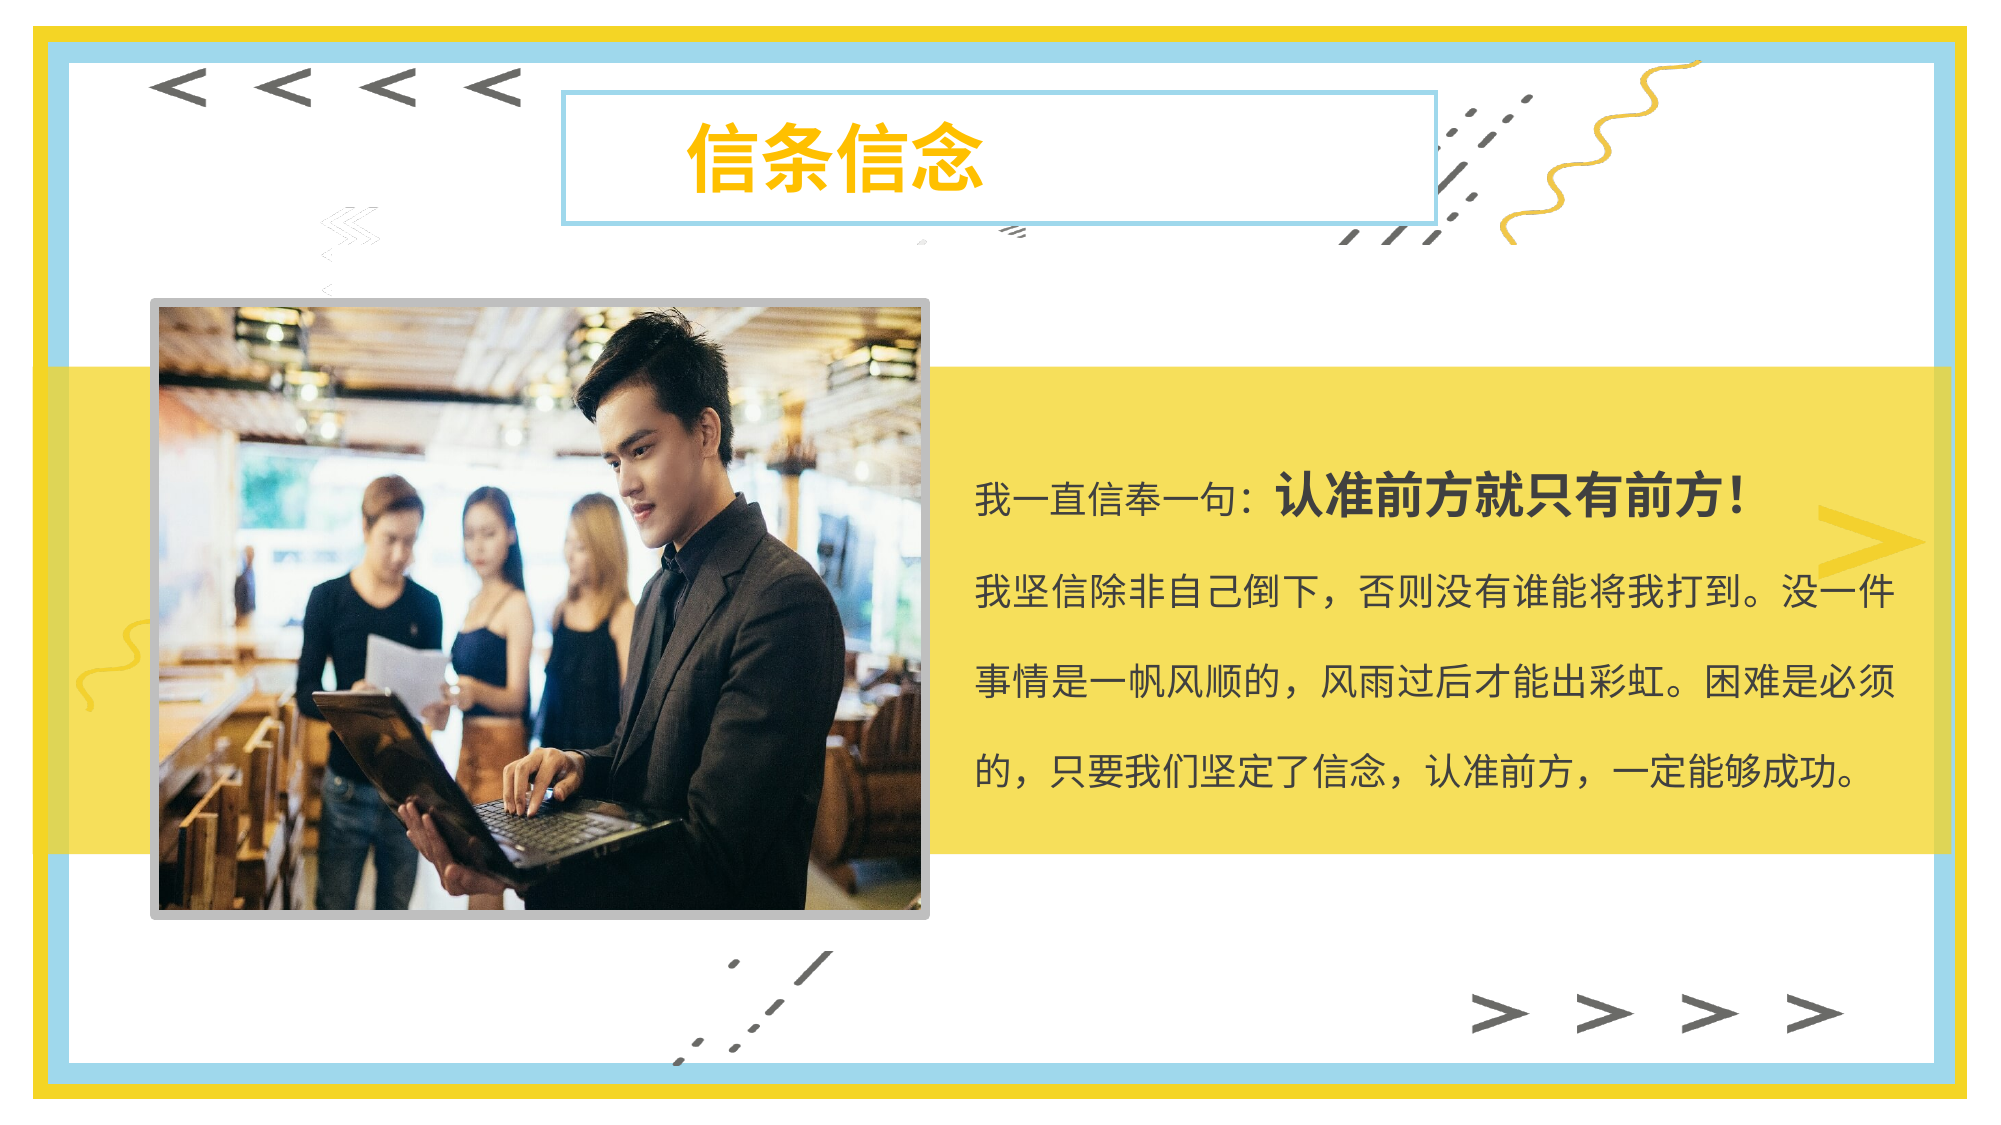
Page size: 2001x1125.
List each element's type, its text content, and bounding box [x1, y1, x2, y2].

text_box 信条信念 [671, 103, 1329, 209]
picture [159, 307, 921, 911]
picture [78, 855, 1926, 1066]
picture [78, 61, 1926, 366]
text_box [32, 366, 150, 855]
text_box [930, 366, 1952, 855]
text_box 我一直信奉一句：认准前方就只有前方！ 我坚信除非自己倒下，否则没有谁能将我打到。没一件事情是一帆风顺的，风雨过后才能出彩虹。困难是必须的，只要我们坚定了信念，认准前方，一定能够成功。 [959, 395, 1912, 801]
